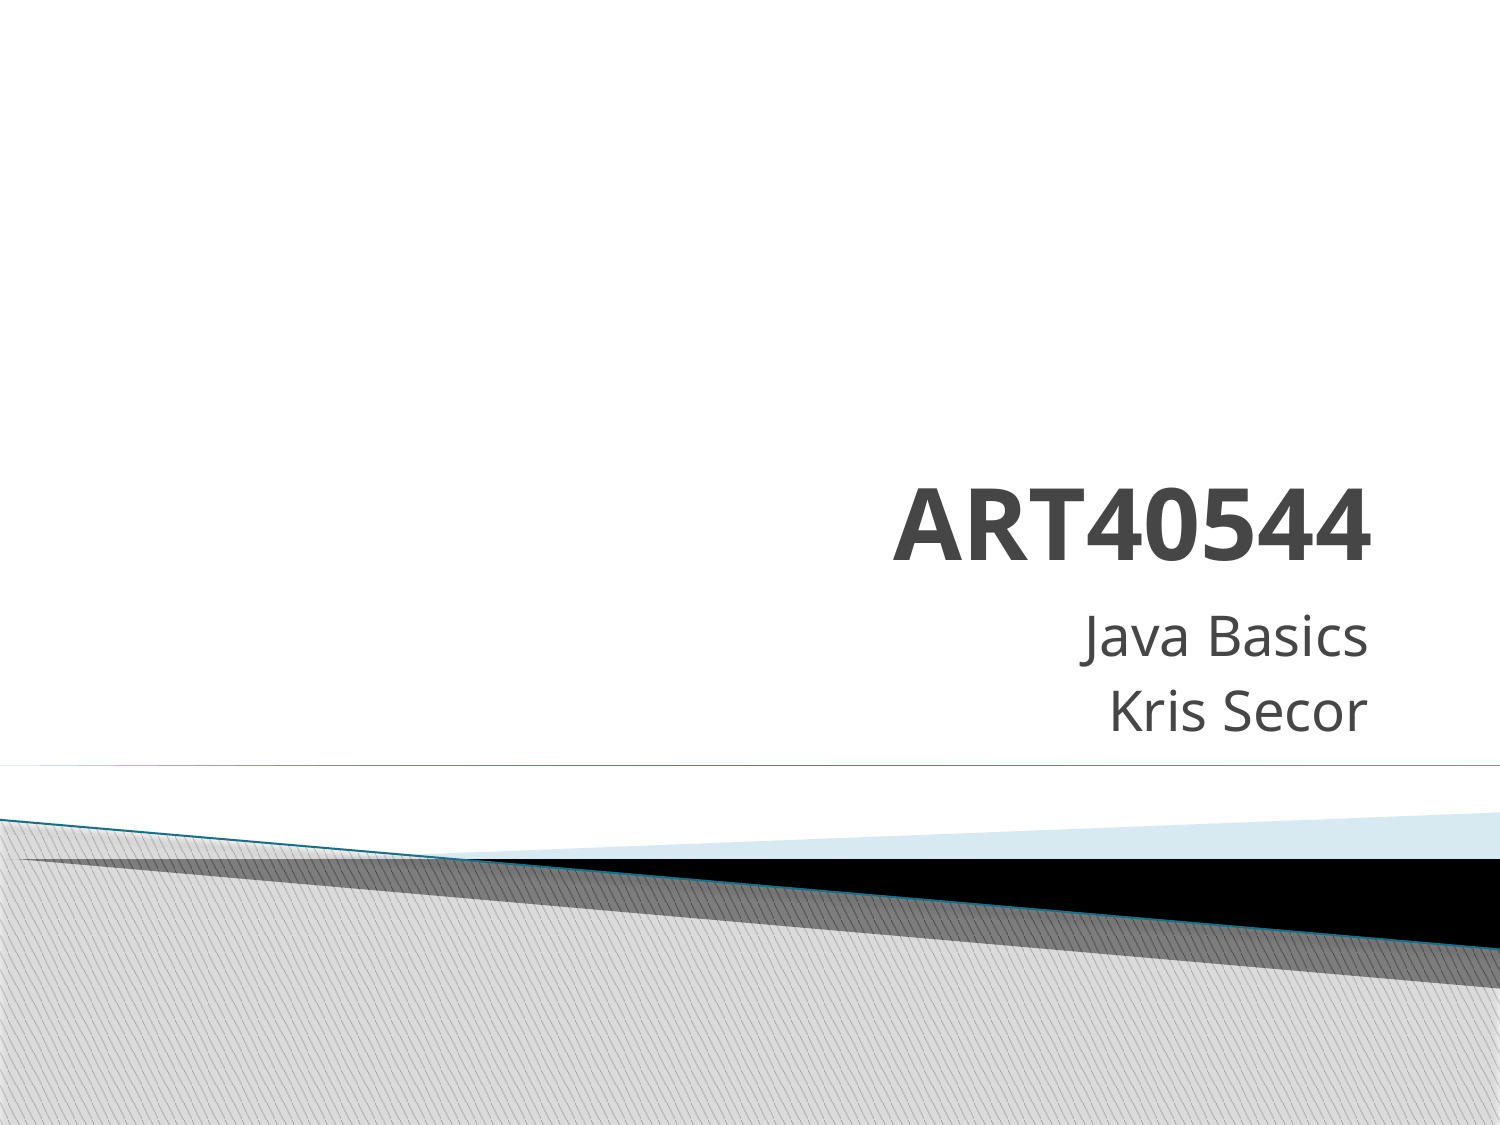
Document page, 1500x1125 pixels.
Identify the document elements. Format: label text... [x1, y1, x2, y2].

title ART40544 [112, 287, 1388, 588]
picture [5, 859, 1500, 989]
subtitle Java Basics Kris Secor [112, 592, 1388, 790]
